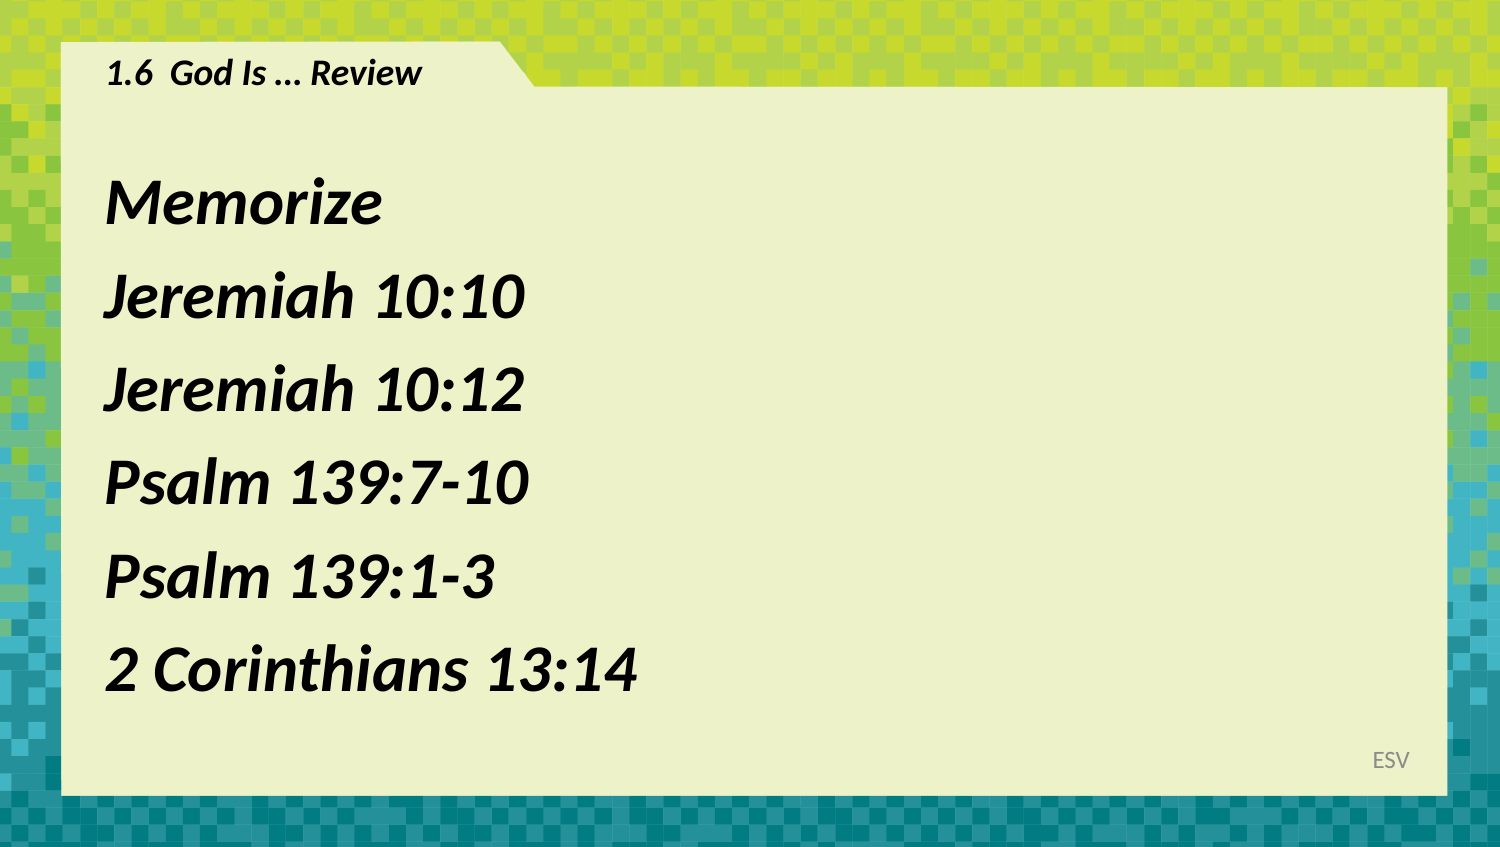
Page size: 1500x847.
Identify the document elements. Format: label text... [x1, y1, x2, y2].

picture [0, 0, 1500, 847]
footer ESV [950, 736, 1425, 782]
list Memorize Jeremiah 10:10 Jeremiah 10:12 Psalm 139:7-10 Psalm 139:1-3 2 Corinthians 13:14 [89, 141, 1403, 722]
title 1.6 God Is … Review [89, 33, 1420, 108]
